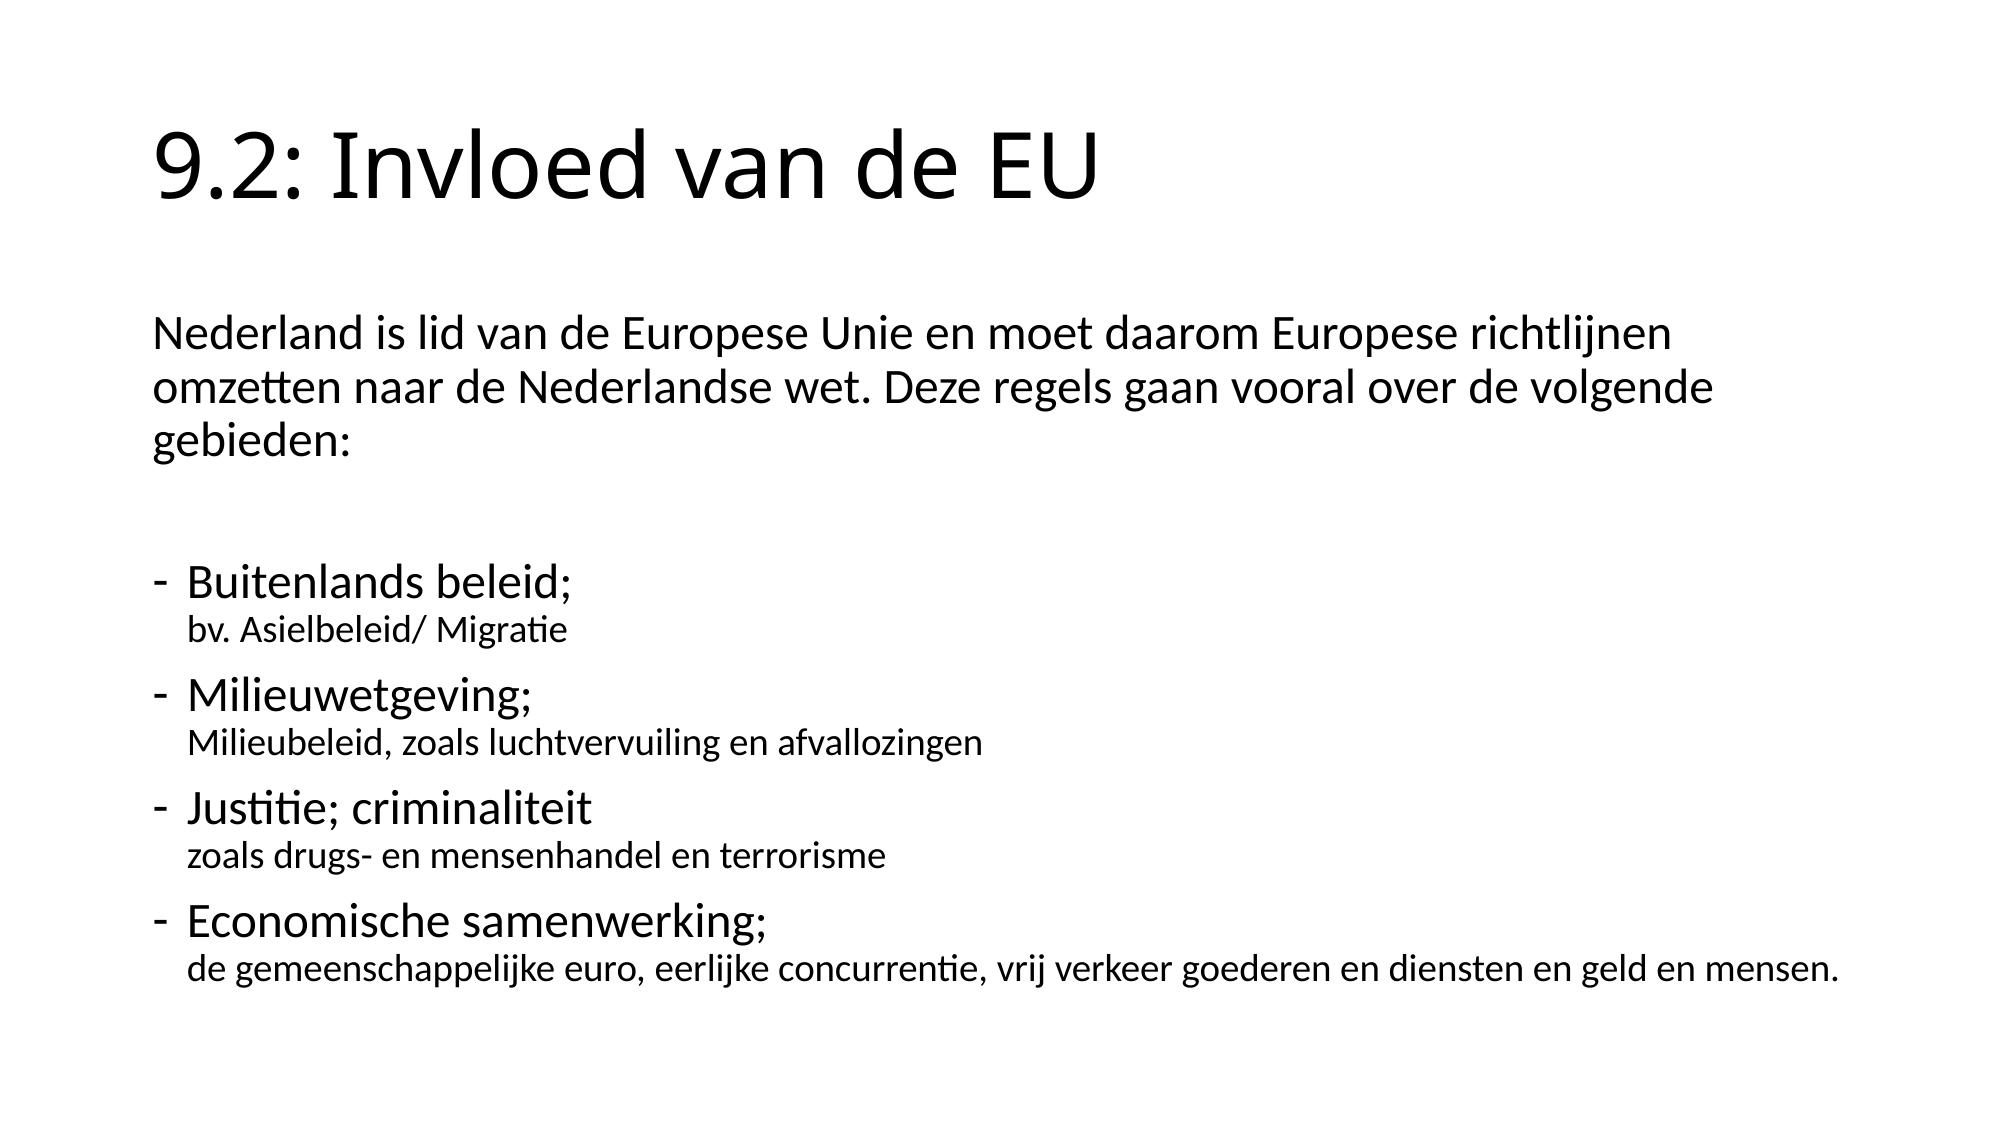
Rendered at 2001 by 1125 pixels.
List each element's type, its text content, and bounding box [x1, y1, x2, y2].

list Nederland is lid van de Europese Unie en moet daarom Europese richtlijnen omzetten naar de Nederlandse wet. Deze regels gaan vooral over de volgende gebieden: Buitenlands beleid; bv. Asielbeleid/ Migratie Milieuwetgeving; Milieubeleid, zoals luchtvervuiling en afvallozingen Justitie; criminaliteit zoals drugs- en mensenhandel en terrorisme Economische samenwerking; de gemeenschappelijke euro, eerlijke concurrentie, vrij verkeer goederen en diensten en geld en mensen. [137, 299, 1863, 1014]
title 9.2: Invloed van de EU [137, 59, 1863, 278]
